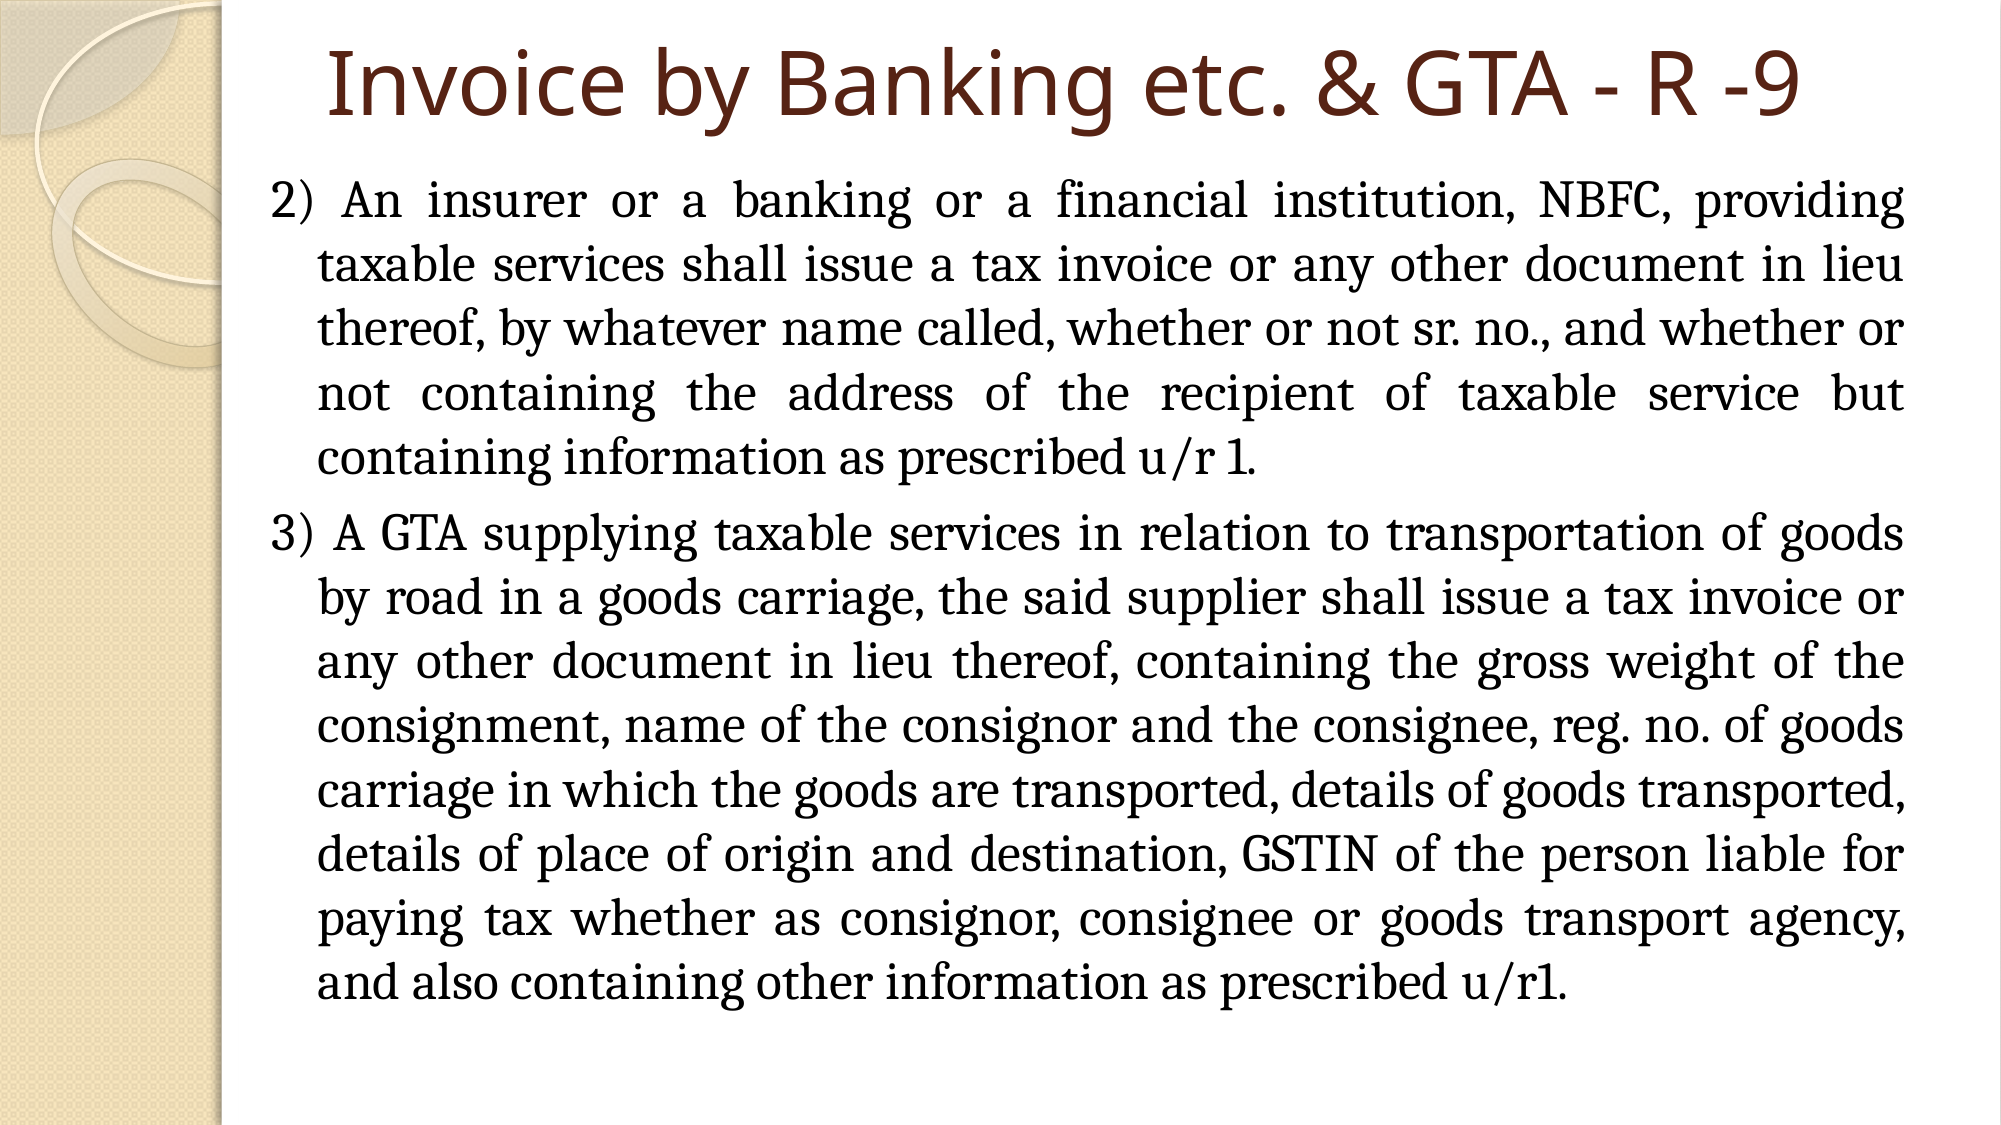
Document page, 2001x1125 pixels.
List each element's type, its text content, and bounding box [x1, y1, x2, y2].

list 2) An insurer or a banking or a financial institution, NBFC, providing taxable services shall issue a tax invoice or any other document in lieu thereof, by whatever name called, whether or not sr. no., and whether or not containing the address of the recipient of taxable service but containing information as prescribed u/r 1. 3) A GTA supplying taxable services in relation to transportation of goods by road in a goods carriage, the said supplier shall issue a tax invoice or any other document in lieu thereof, containing the gross weight of the consignment, name of the consignor and the consignee, reg. no. of goods carriage in which the goods are transported, details of goods transported, details of place of origin and destination, GSTIN of the person liable for paying tax whether as consignor, consignee or goods transport agency, and also containing other information as prescribed u/r1. [243, 156, 1922, 1087]
title Invoice by Banking etc. & GTA - R -9 [243, 20, 1887, 139]
